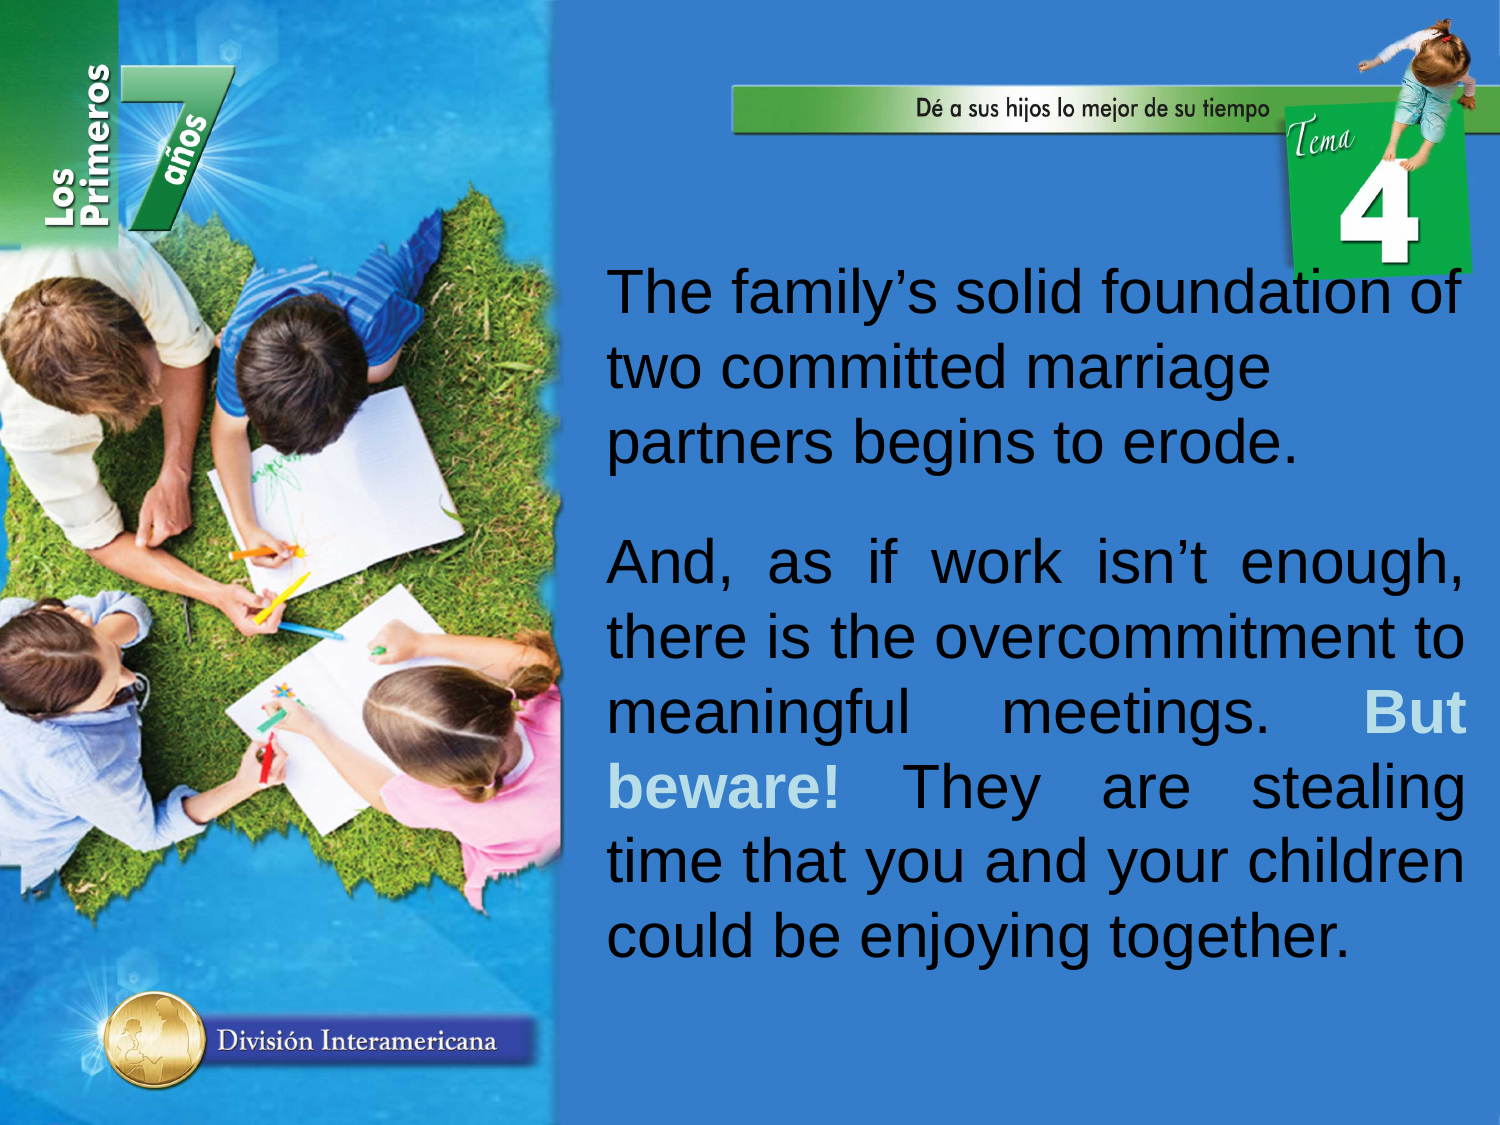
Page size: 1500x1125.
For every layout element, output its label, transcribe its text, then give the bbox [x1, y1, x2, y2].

picture [0, 0, 1500, 1125]
text_box The family’s solid foundation of two committed marriage partners begins to erode. And, as if work isn’t enough, there is the overcommitment to meaningful meetings. But beware! They are stealing time that you and your children could be enjoying together. [591, 243, 1483, 978]
